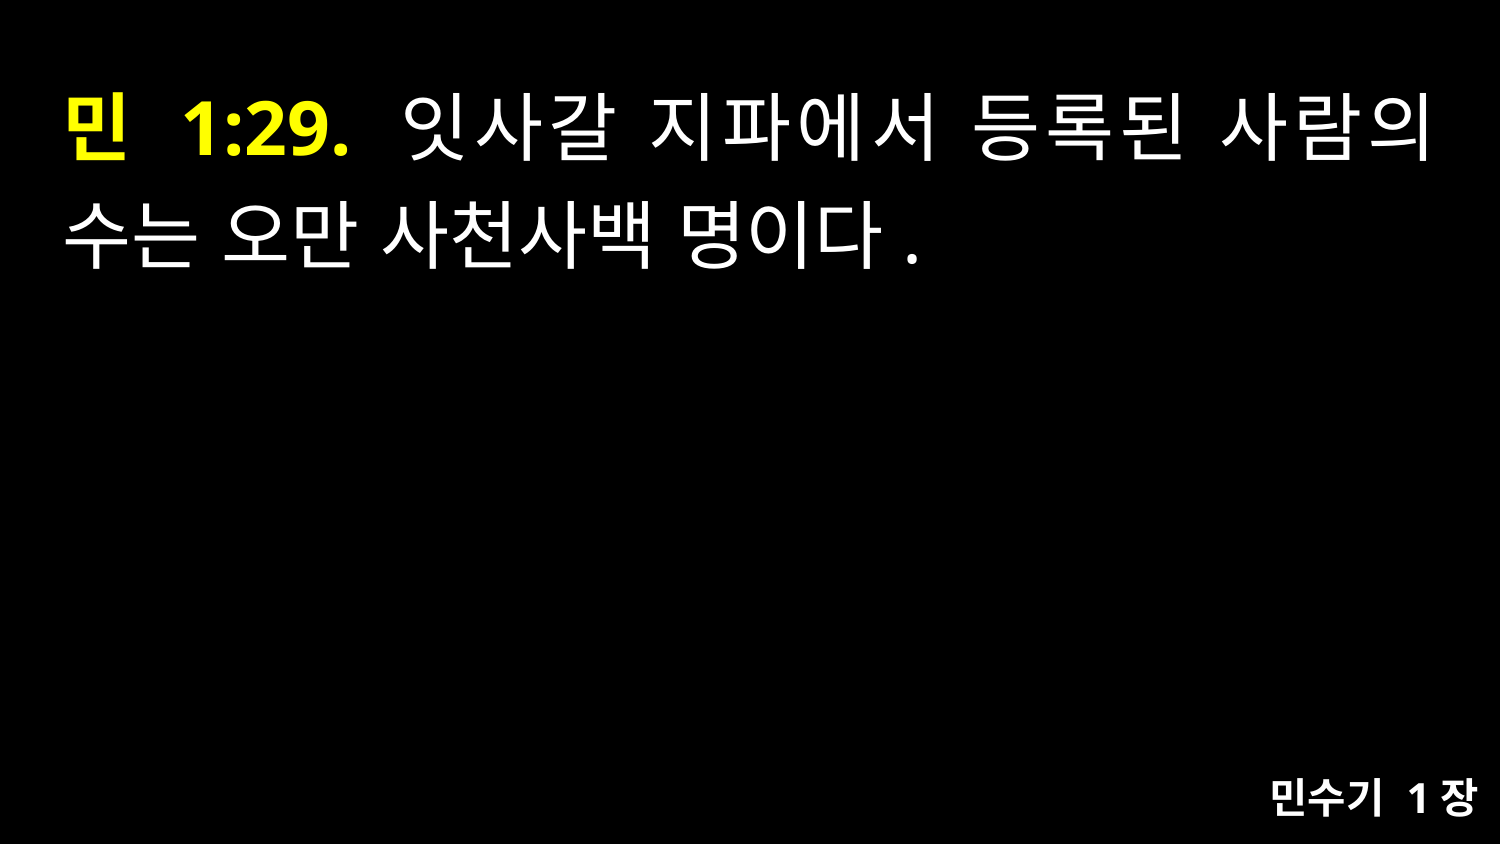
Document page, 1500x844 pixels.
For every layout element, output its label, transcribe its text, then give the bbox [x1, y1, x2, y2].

title 민 1:29. 잇사갈 지파에서 등록된 사람의 수는 오만 사천사백 명이다. [0, 0, 1500, 844]
subtitle 민수기 1장 [916, 770, 1500, 844]
